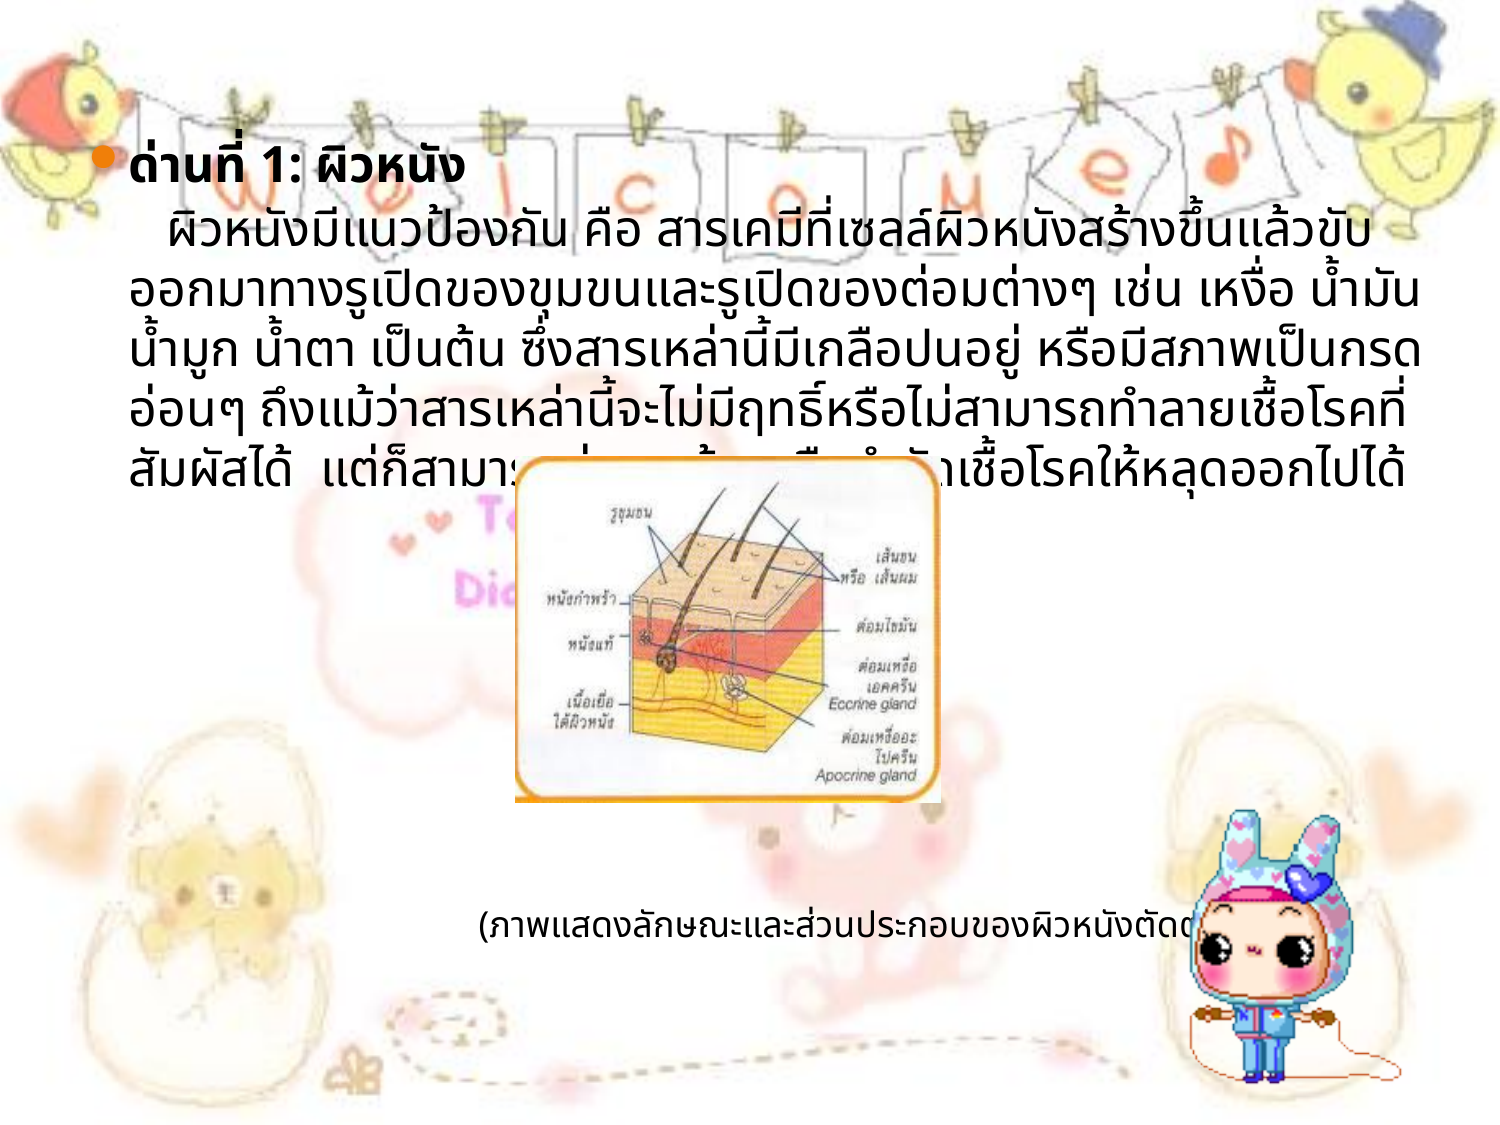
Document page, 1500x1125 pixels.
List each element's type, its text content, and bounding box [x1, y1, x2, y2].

list ด่านที่ 1: ผิวหนัง ผิวหนังมีแนวป้องกัน คือ สารเคมีที่เซลล์ผิวหนังสร้างขึ้นแล้วขับออกมาทางรูเปิดของขุมขนและรูเปิดของต่อมต่างๆ เช่น เหงื่อ น้ำมัน น้ำมูก น้ำตา เป็นต้น ซึ่งสารเหล่านี้มีเกลือปนอยู่ หรือมีสภาพเป็นกรดอ่อนๆ ถึงแม้ว่าสารเหล่านี้จะไม่มีฤทธิ์หรือไม่สามารถทำลายเชื้อโรคที่สัมผัสได้ แต่ก็สามารถช่วยซะล้างหรือกำจัดเชื้อโรคให้หลุดออกไปได้ (ภาพแสดงลักษณะและส่วนประกอบของผิวหนังตัดตามขวาง) [58, 117, 1441, 968]
picture [0, 0, 1500, 1125]
